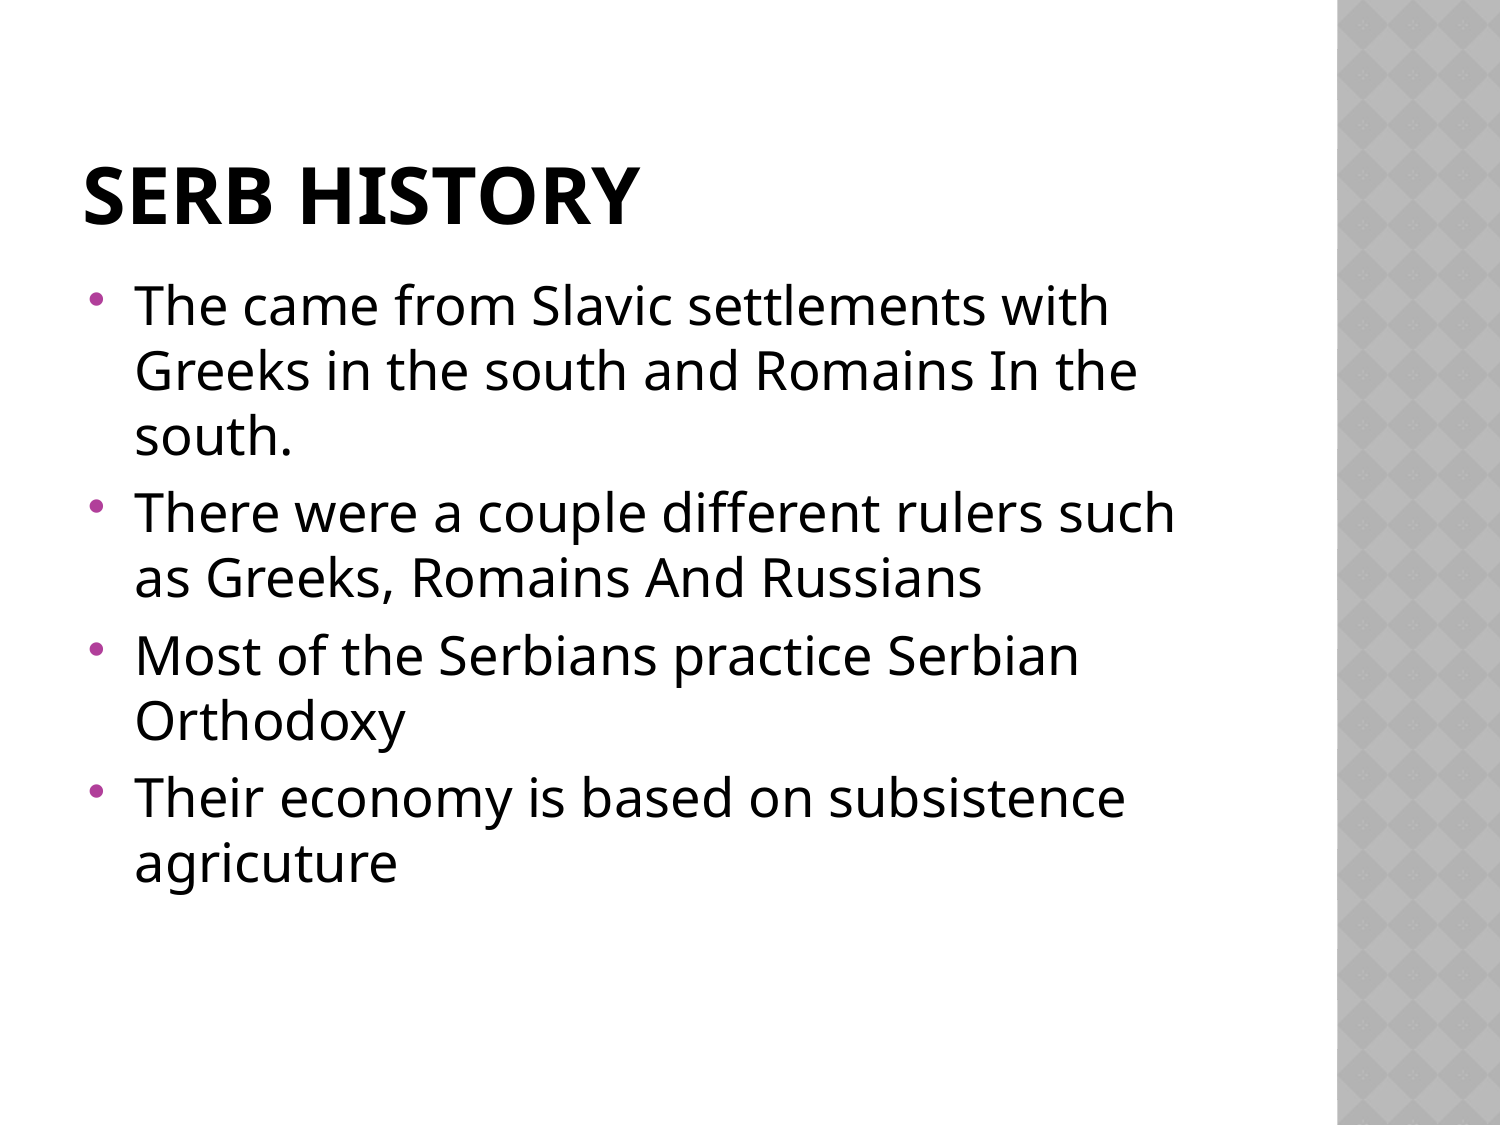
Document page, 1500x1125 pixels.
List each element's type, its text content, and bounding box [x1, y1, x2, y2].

title Serb history [75, 52, 1263, 240]
list The came from Slavic settlements with Greeks in the south and Romains In the south. There were a couple different rulers such as Greeks, Romains And Russians Most of the Serbians practice Serbian Orthodoxy Their economy is based on subsistence agricuture [75, 264, 1263, 1059]
